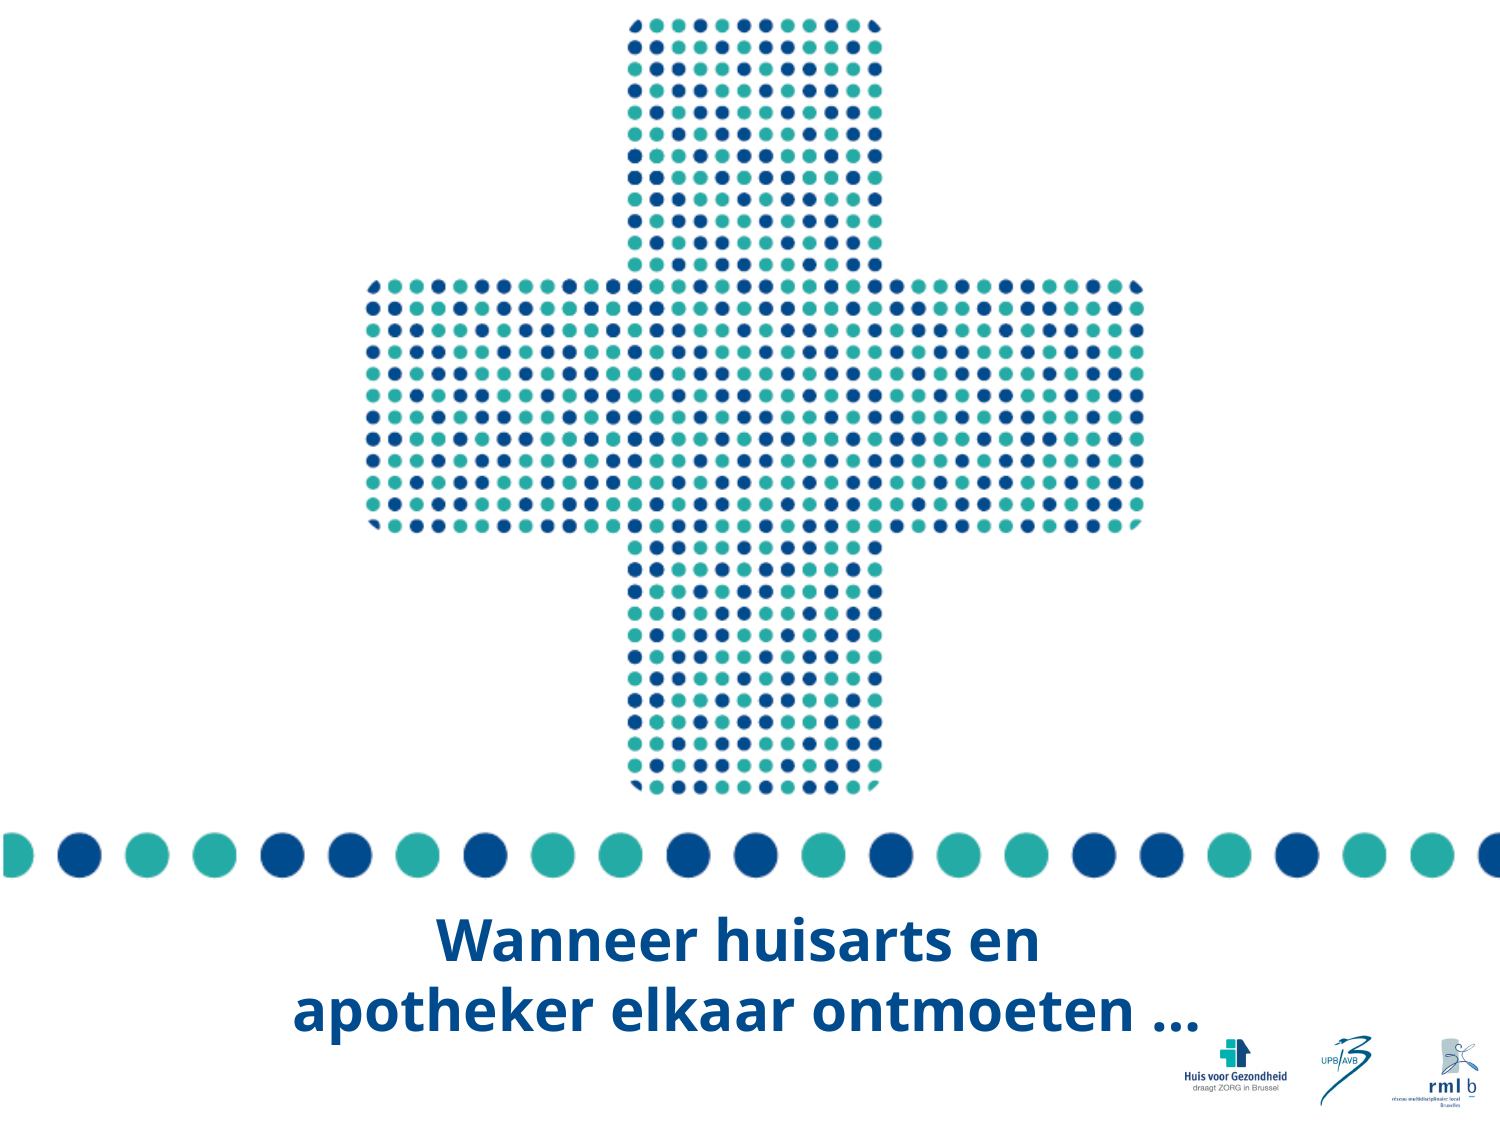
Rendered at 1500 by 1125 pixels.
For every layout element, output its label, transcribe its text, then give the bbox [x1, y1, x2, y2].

text_box Wanneer huisarts en apotheker elkaar ontmoeten … [31, 895, 1463, 1051]
